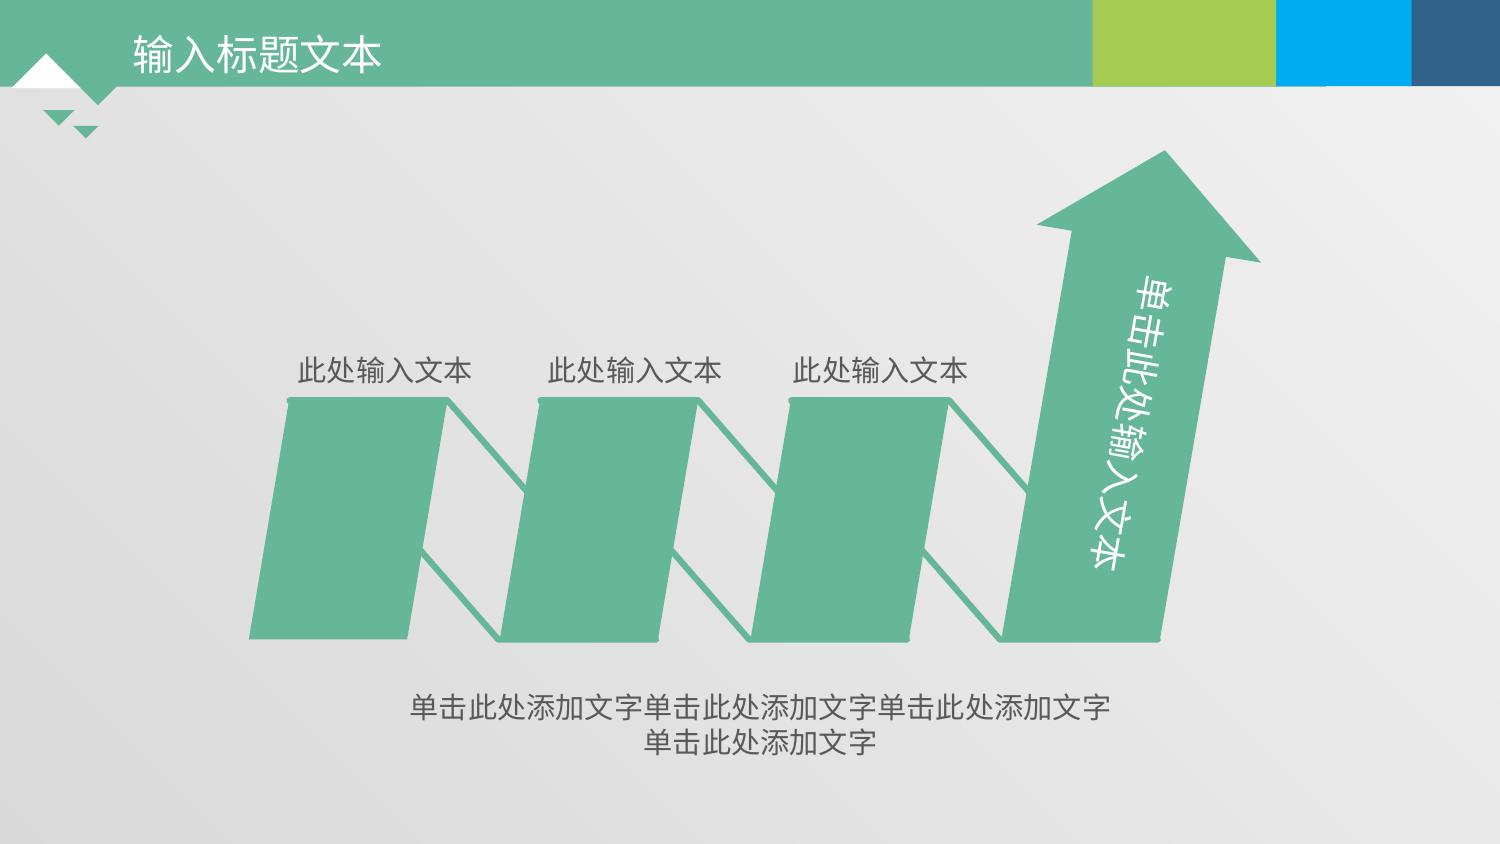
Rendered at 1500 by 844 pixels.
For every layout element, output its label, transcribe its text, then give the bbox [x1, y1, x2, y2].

text_box [499, 398, 699, 640]
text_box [1001, 149, 1262, 640]
text_box 此处输入文本 [532, 344, 739, 395]
text_box [750, 398, 950, 640]
text_box [422, 400, 525, 640]
text_box [924, 401, 996, 636]
text_box [673, 401, 775, 640]
text_box 此处输入文本 [778, 344, 984, 395]
text_box 单击此处添加文字单击此处添加文字单击此处添加文字 单击此处添加文字 [327, 682, 1194, 767]
text_box 此处输入文本 [282, 344, 488, 395]
text_box [248, 398, 448, 640]
